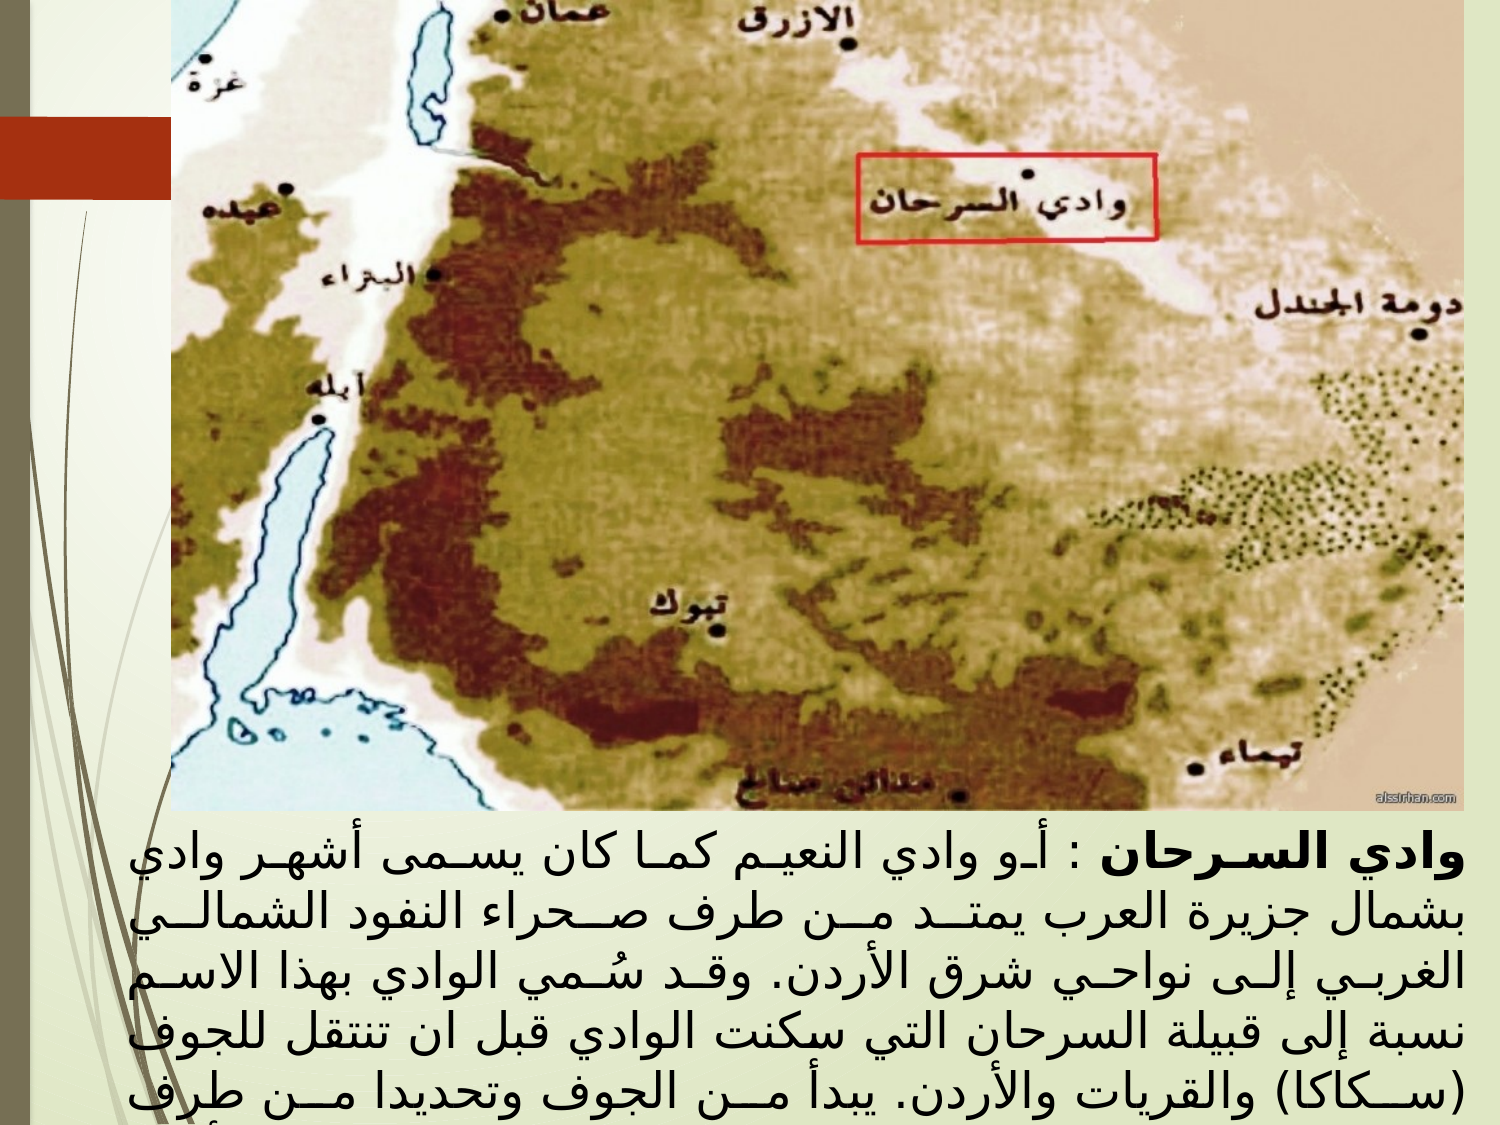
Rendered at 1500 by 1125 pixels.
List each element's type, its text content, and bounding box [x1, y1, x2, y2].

text_box وادي السرحان : أو وادي النعيم كما كان يسمى أشهر وادي بشمال جزيرة العرب يمتد من طرف صحراء النفود الشمالي الغربي إلى نواحي شرق الأردن. وقد سُمي الوادي بهذا الاسم نسبة إلى قبيلة السرحان التي سكنت الوادي قبل ان تنتقل للجوف (سكاكا) والقريات والأردن. يبدأ من الجوف وتحديدا من طرف النفود الشمالي الغربي وينتهي بجنوب شرق الأردن قرب الأزرق ويبلغ طوله أكثر من 500 كم، ويعتبر وادي السرحان من أهم المناطق الزراعية بالمملكة حيث المياه الجوفية الوفيرة والأرضي الخصبة [112, 810, 1483, 1125]
picture [170, 0, 1465, 811]
